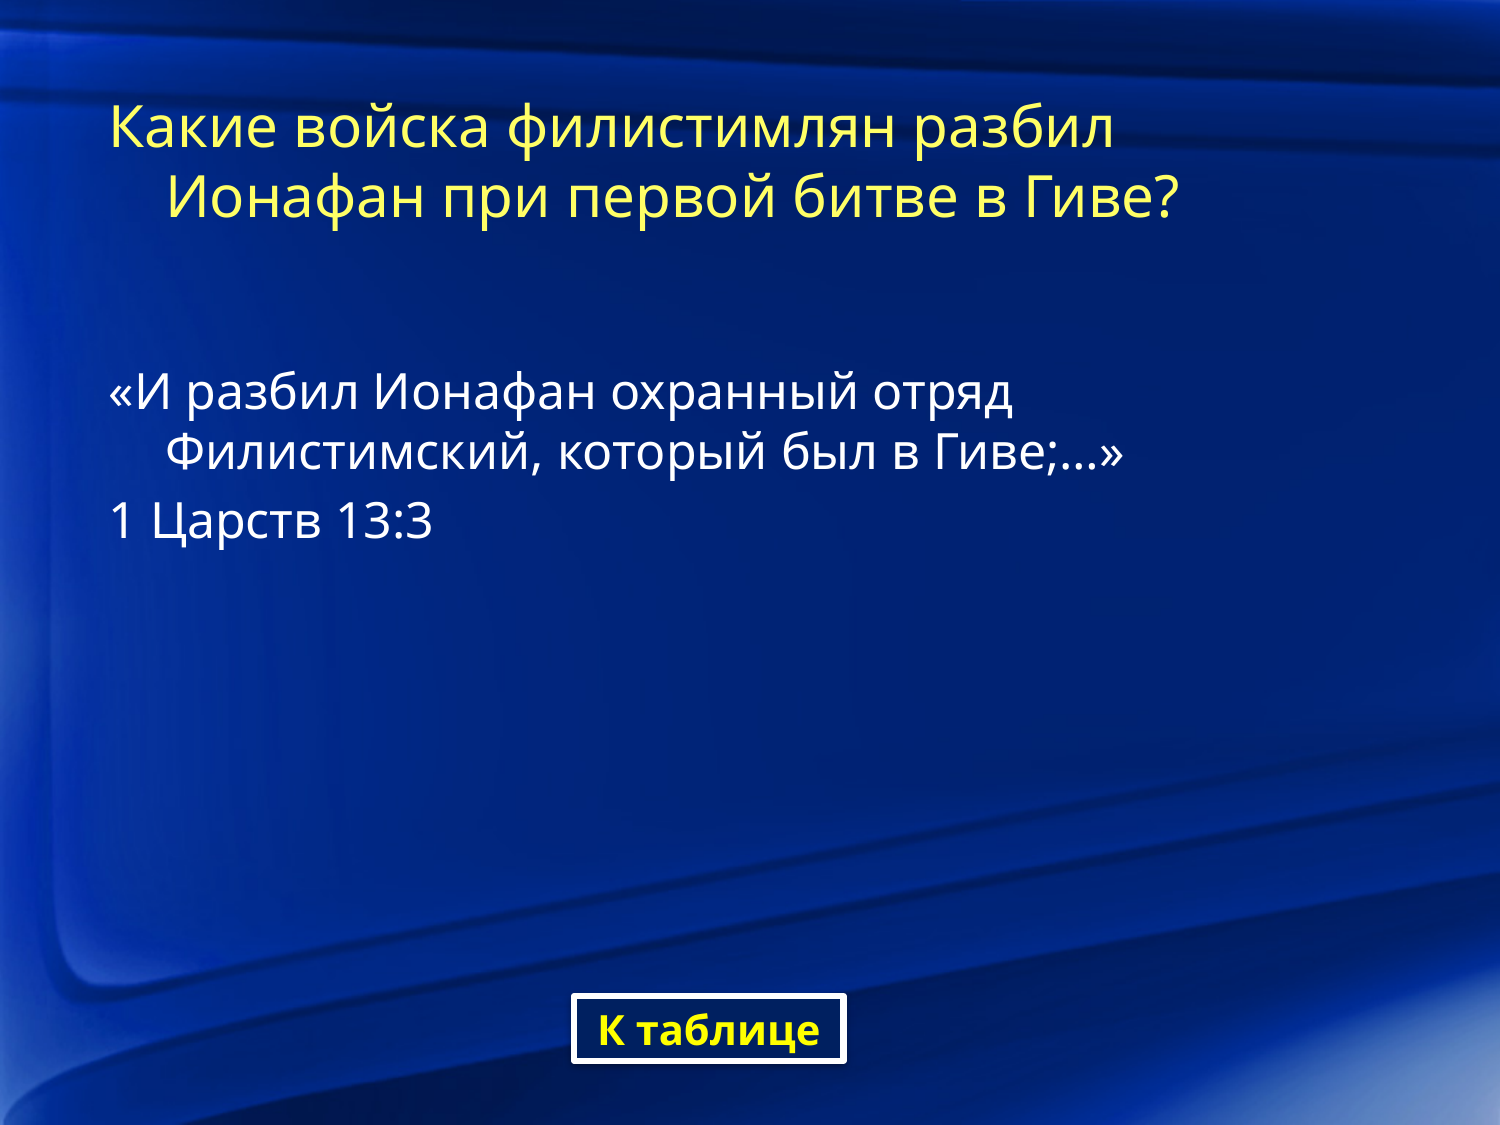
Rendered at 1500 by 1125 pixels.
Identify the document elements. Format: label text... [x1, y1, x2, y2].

list «И разбил Ионафан охранный отряд Филистимский, который был в Гиве;…» 1 Царств 13:3 [93, 351, 1383, 868]
picture [0, 0, 1500, 1125]
text_box К таблице [571, 993, 847, 1064]
list Какие войска филистимлян разбил Ионафан при первой битве в Гиве? [93, 82, 1402, 305]
